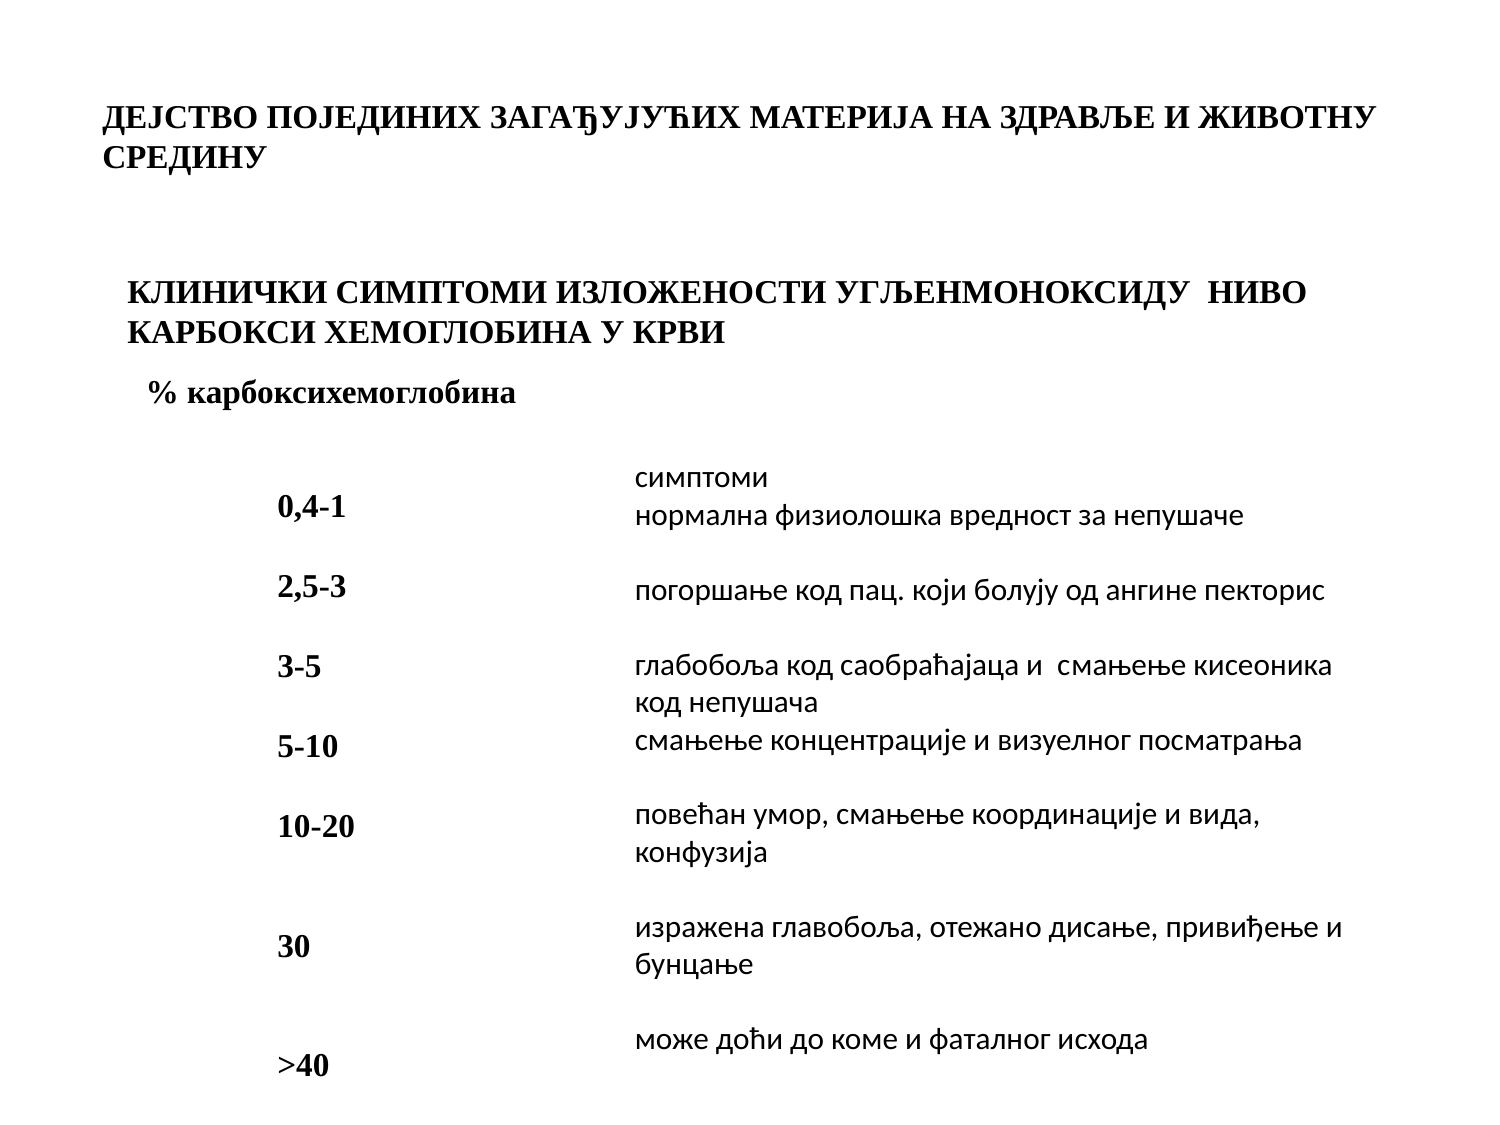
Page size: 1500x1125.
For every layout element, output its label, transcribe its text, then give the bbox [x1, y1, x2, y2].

text_box % карбоксихемоглобина 0,4-1 2,5-3 3-5 5-10 10-20 30 >40 [112, 362, 550, 1091]
text_box ДЕЈСТВО ПОЈЕДИНИХ ЗАГАЂУЈУЋИХ МАТЕРИЈА НА ЗДРАВЉЕ И ЖИВОТНУ СРЕДИНУ [87, 87, 1500, 183]
text_box симптоми нормална физиолошка вредност за непушаче погоршање код пац. који болују од ангине пекторис глабобоља код саобраћајаца и смањење кисеоника код непушача смањење концентрације и визуелног посматрања повећан умор, смањење координације и вида, конфузија изражена главобоља, отежано дисање, привиђење и бунцање може доћи до коме и фаталног исхода [620, 449, 1370, 1063]
text_box КЛИНИЧКИ СИМПТОМИ ИЗЛОЖЕНОСТИ УГЉЕНМОНОКСИДУ НИВО КАРБОКСИ ХЕМОГЛОБИНА У КРВИ [112, 262, 1325, 443]
